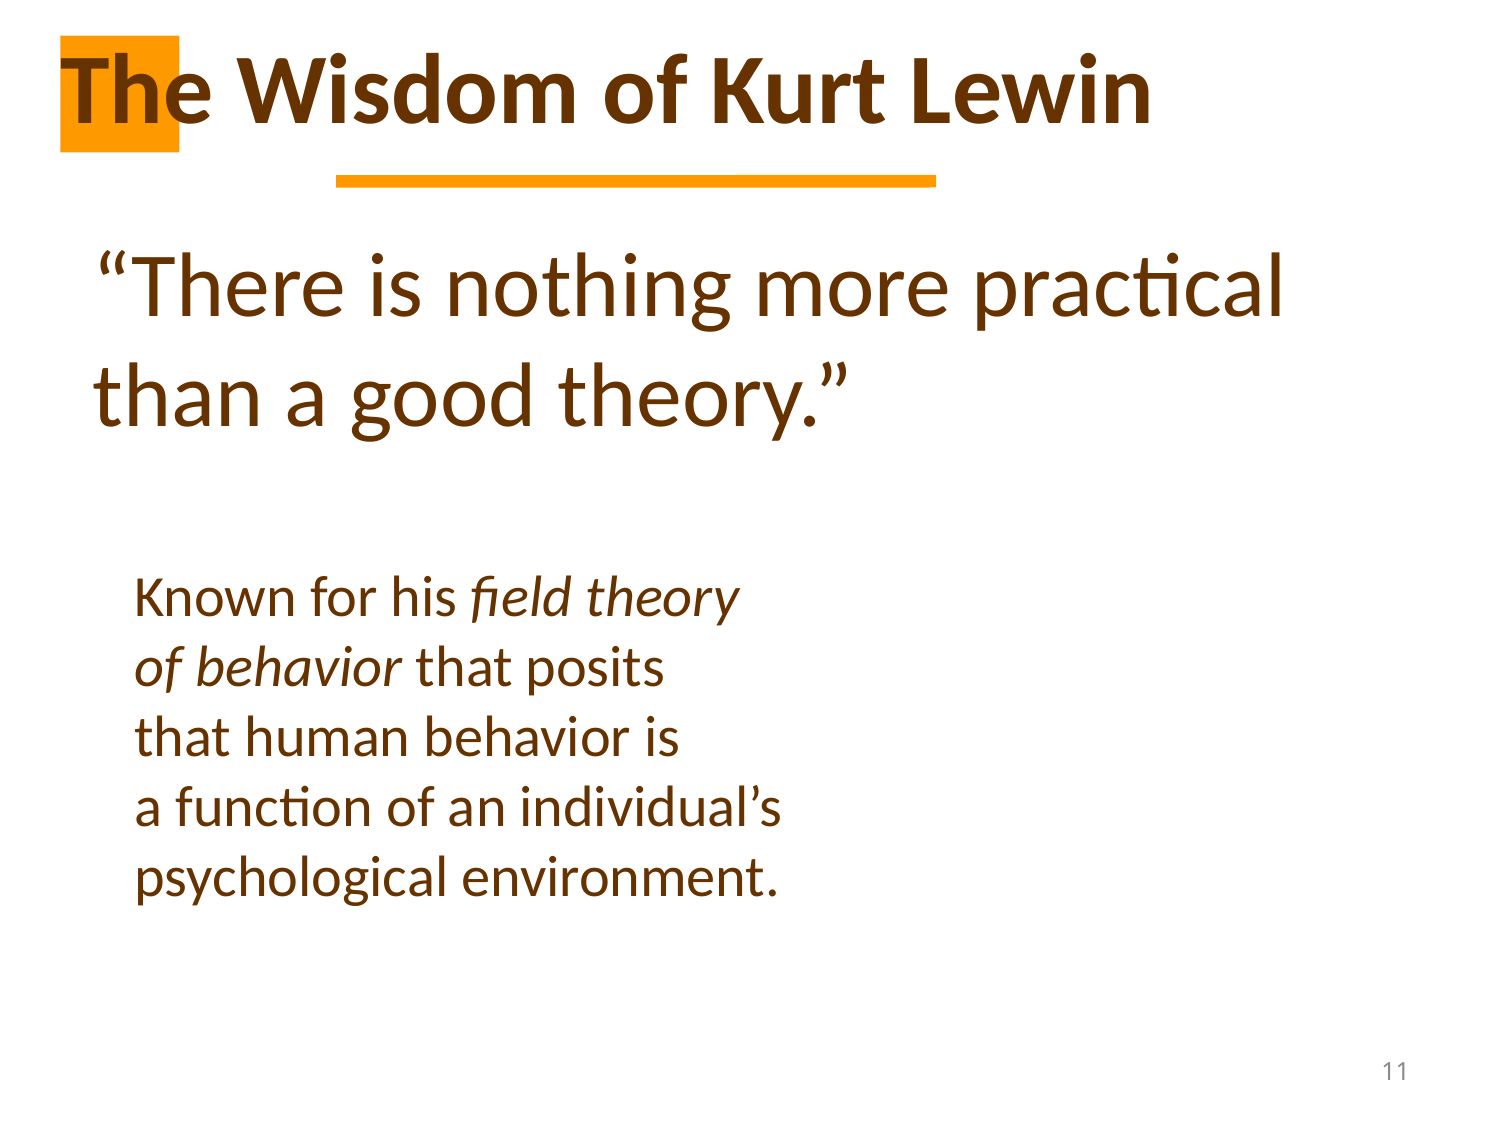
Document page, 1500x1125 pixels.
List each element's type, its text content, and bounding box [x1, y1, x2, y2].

text_box Known for his field theory of behavior that posits that human behavior is a function of an individual’s psychological environment. [119, 550, 830, 916]
slide_number 11 [1074, 1042, 1425, 1103]
text_box “There is nothing more practical than a good theory.” [78, 217, 1402, 453]
text_box The Wisdom of Kurt Lewin [45, 14, 1084, 152]
